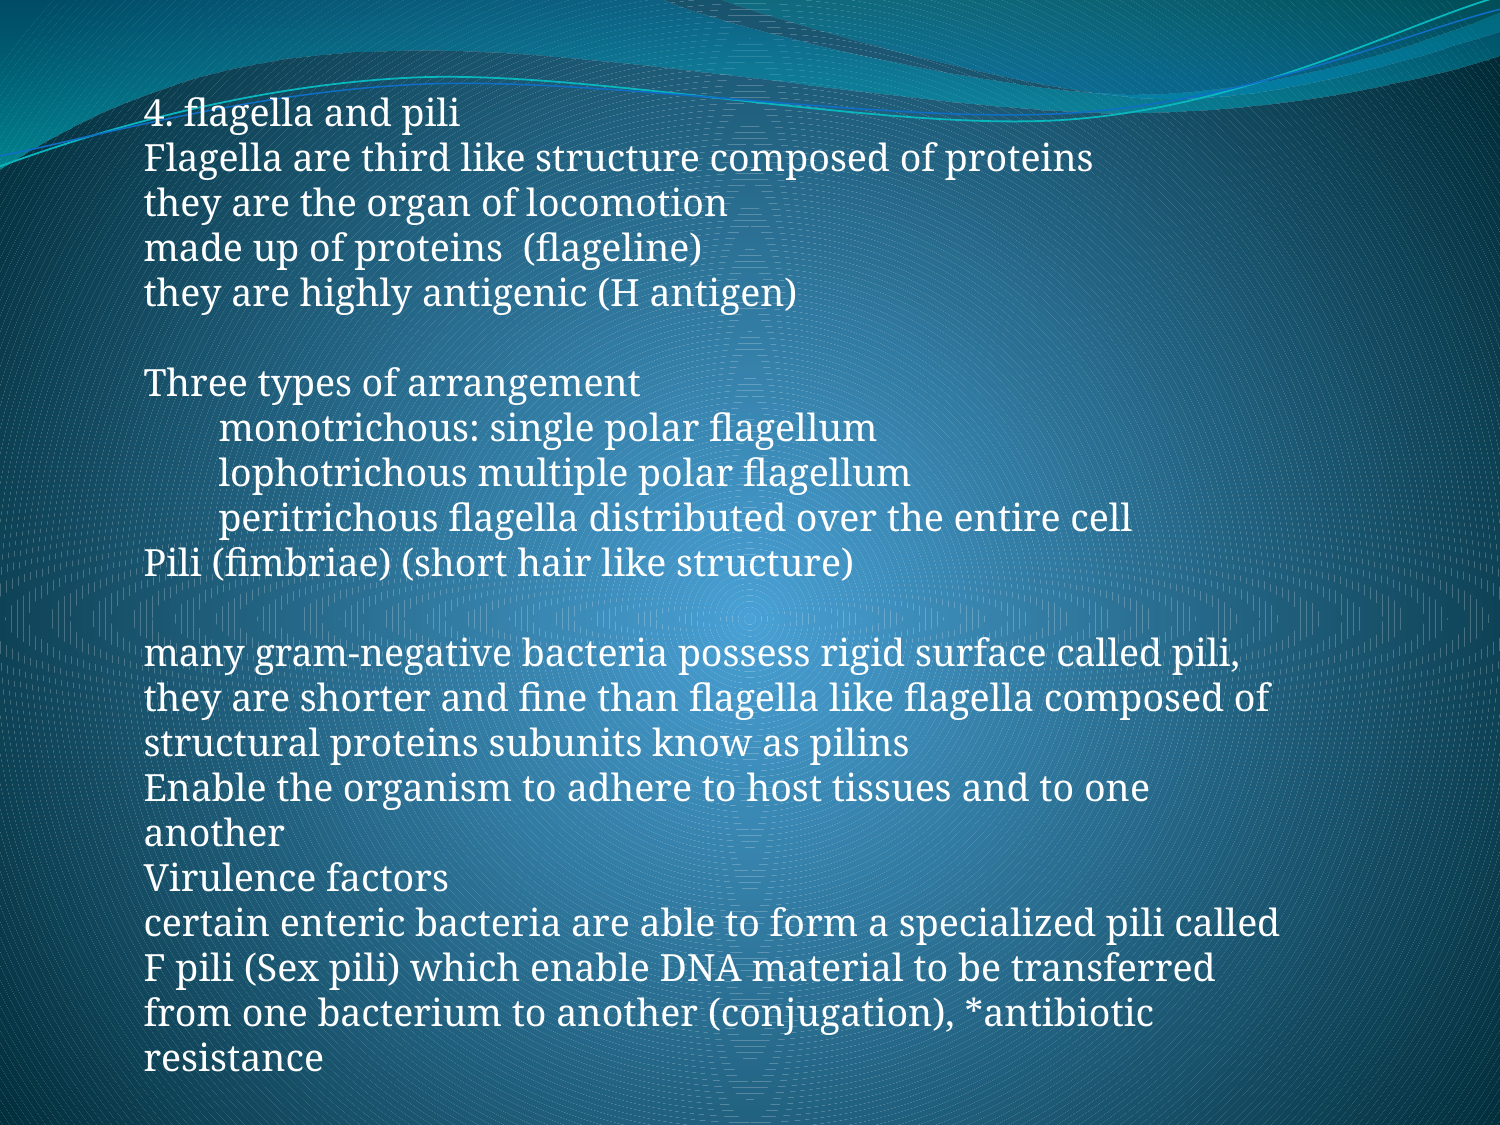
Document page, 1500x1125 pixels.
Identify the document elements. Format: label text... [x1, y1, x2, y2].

text_box 4. flagella and pili Flagella are third like structure composed of proteins they are the organ of locomotion made up of proteins (flageline) they are highly antigenic (H antigen) Three types of arrangement monotrichous: single polar flagellum lophotrichous multiple polar flagellum peritrichous flagella distributed over the entire cell Pili (fimbriae) (short hair like structure) many gram-negative bacteria possess rigid surface called pili, they are shorter and fine than flagella like flagella composed of structural proteins subunits know as pilins Enable the organism to adhere to host tissues and to one another Virulence factors certain enteric bacteria are able to form a specialized pili called F pili (Sex pili) which enable DNA material to be transferred from one bacterium to another (conjugation), *antibiotic resistance [128, 82, 1313, 1125]
